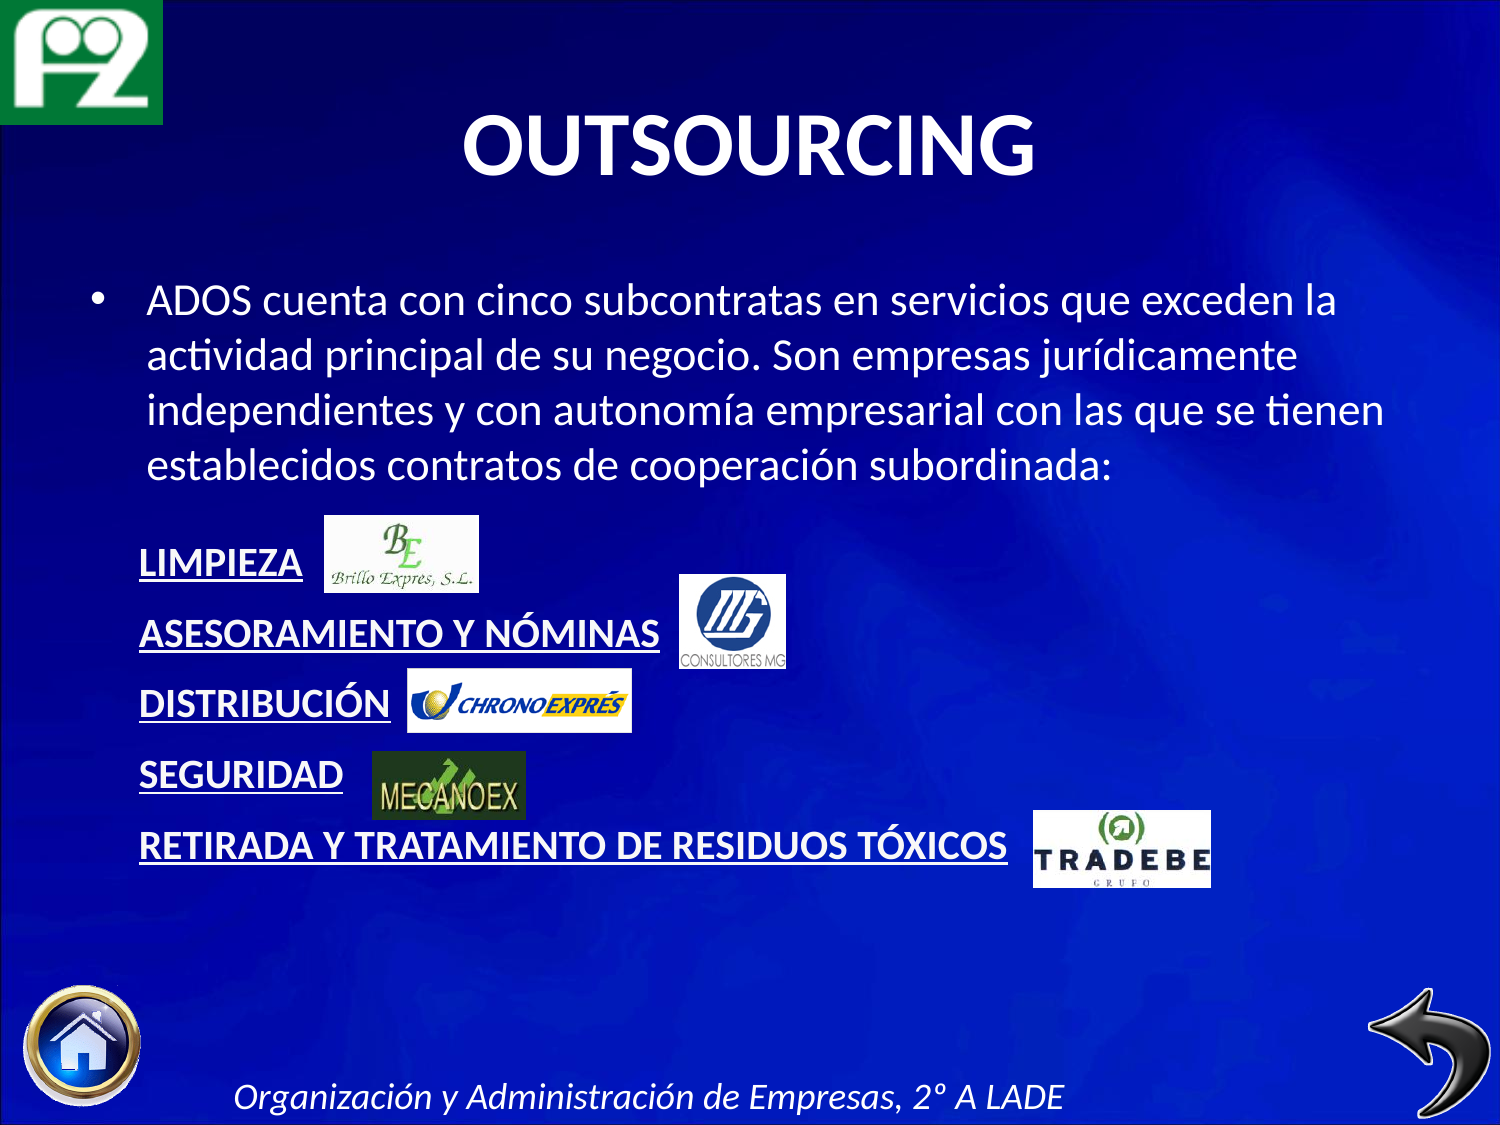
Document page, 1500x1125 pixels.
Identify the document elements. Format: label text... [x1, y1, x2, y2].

list ADOS cuenta con cinco subcontratas en servicios que exceden la actividad principal de su negocio. Son empresas jurídicamente independientes y con autonomía empresarial con las que se tienen establecidos contratos de cooperación subordinada: [74, 262, 1426, 1006]
text_box Organización y Administración de Empresas, 2º A LADE [218, 1064, 1199, 1125]
title OUTSOURCING [74, 44, 1426, 233]
picture [0, 0, 1500, 1125]
text_box LIMPIEZA ASESORAMIENTO Y NÓMINAS DISTRIBUCIÓN SEGURIDAD RETIRADA Y TRATAMIENTO DE RESIDUOS TÓXICOS [123, 527, 1306, 876]
